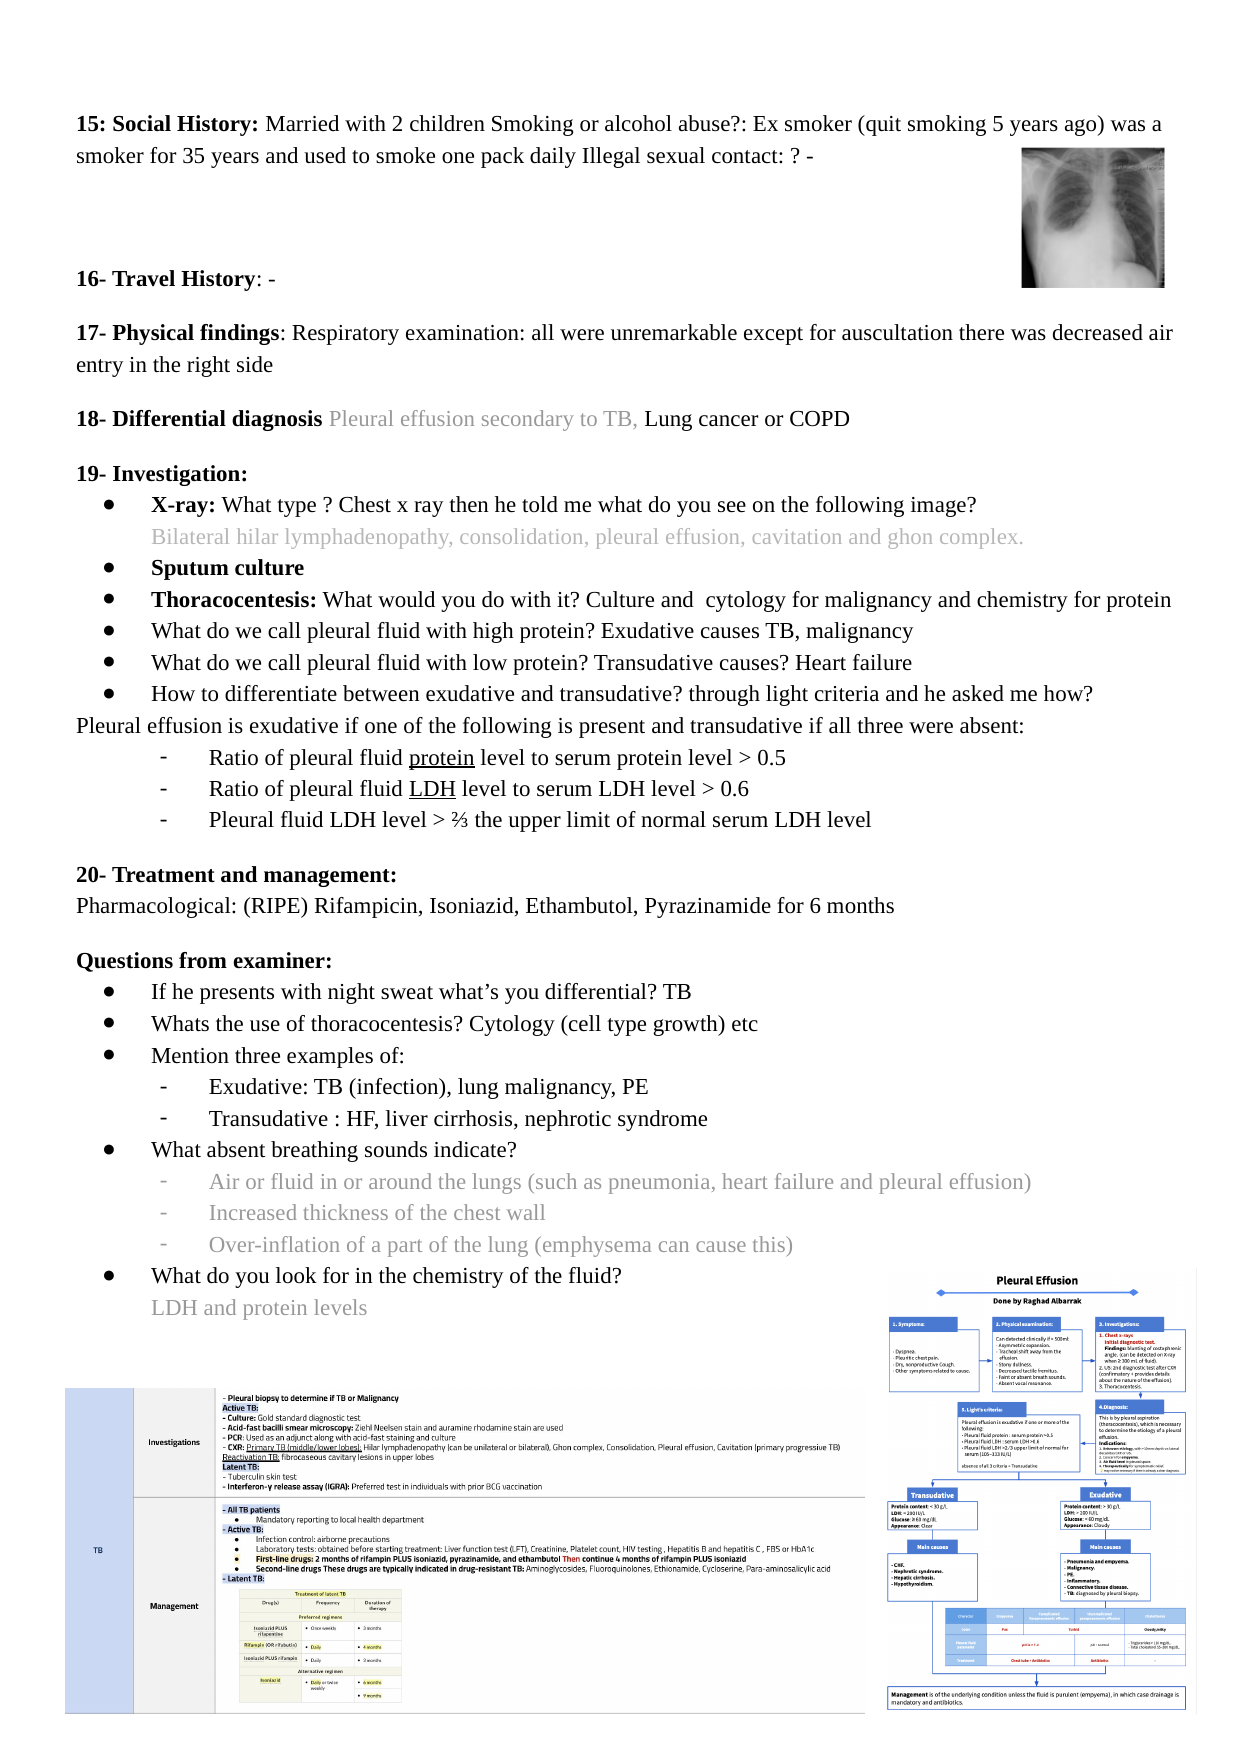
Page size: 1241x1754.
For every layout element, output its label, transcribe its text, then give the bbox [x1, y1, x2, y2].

text_box 15: Social History: Married with 2 children Smoking or alcohol abuse?: Ex smoker (quit smoking 5 years ago) was a smoker for 35 years and used to smoke one pack daily Illegal sexual contact: ? - 16- Travel History: - 17- Physical findings: Respiratory examination: all were unremarkable except for auscultation there was decreased air entry in the right side 18- Differential diagnosis Pleural effusion secondary to TB, Lung cancer or COPD 19- Investigation: X-ray: What type ? Chest x ray then he told me what do you see on the following image? Bilateral hilar lymphadenopathy, consolidation, pleural effusion, cavitation and ghon complex. Sputum culture Thoracocentesis: What would you do with it? Culture and cytology for malignancy and chemistry for protein What do we call pleural fluid with high protein? Exudative causes TB, malignancy What do we call pleural fluid with low protein? Transudative causes? Heart failure How to differentiate between exudative and transudative? through light criteria and he asked me how? Pleural effusion is exudative if one of the following is present and transudative if all three were absent: Ratio of pleural fluid protein level to serum protein level > 0.5 Ratio of pleural fluid LDH level to serum LDH level > 0.6 Pleural fluid LDH level > ⅔ the upper limit of normal serum LDH level 20- Treatment and management: Pharmacological: (RIPE) Rifampicin, Isoniazid, Ethambutol, Pyrazinamide for 6 months Questions from examiner: If he presents with night sweat what’s you differential? TB Whats the use of thoracocentesis? Cytology (cell type growth) etc Mention three examples of: Exudative: TB (infection), lung malignancy, PE Transudative : HF, liver cirrhosis, nephrotic syndrome What absent breathing sounds indicate? Air or fluid in or around the lungs (such as pneumonia, heart failure and pleural effusion) Increased thickness of the chest wall Over-inflation of a part of the lung (emphysema can cause this) What do you look for in the chemistry of the fluid? LDH and protein levels [55, 64, 1197, 1403]
picture [1021, 147, 1165, 288]
picture [881, 1267, 1198, 1714]
picture [64, 1388, 865, 1714]
